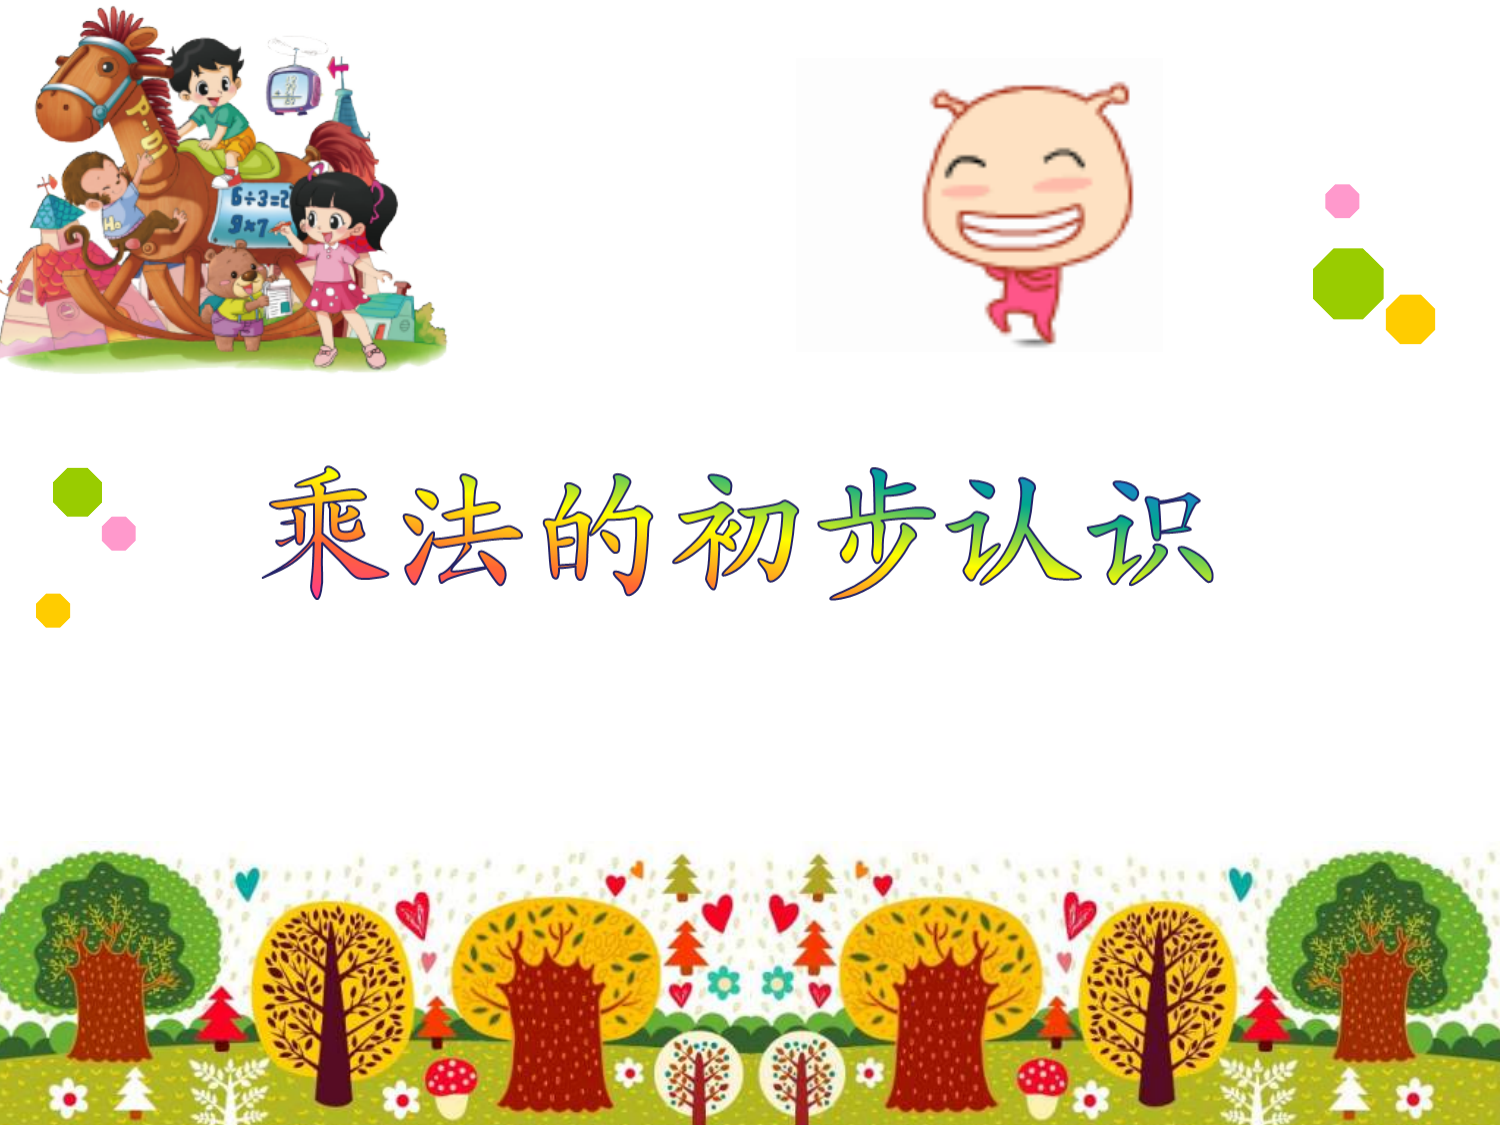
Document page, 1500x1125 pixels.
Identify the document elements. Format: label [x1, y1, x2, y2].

picture [0, 0, 457, 380]
picture [169, 397, 1304, 616]
picture [796, 58, 1163, 352]
picture [0, 841, 1500, 1125]
